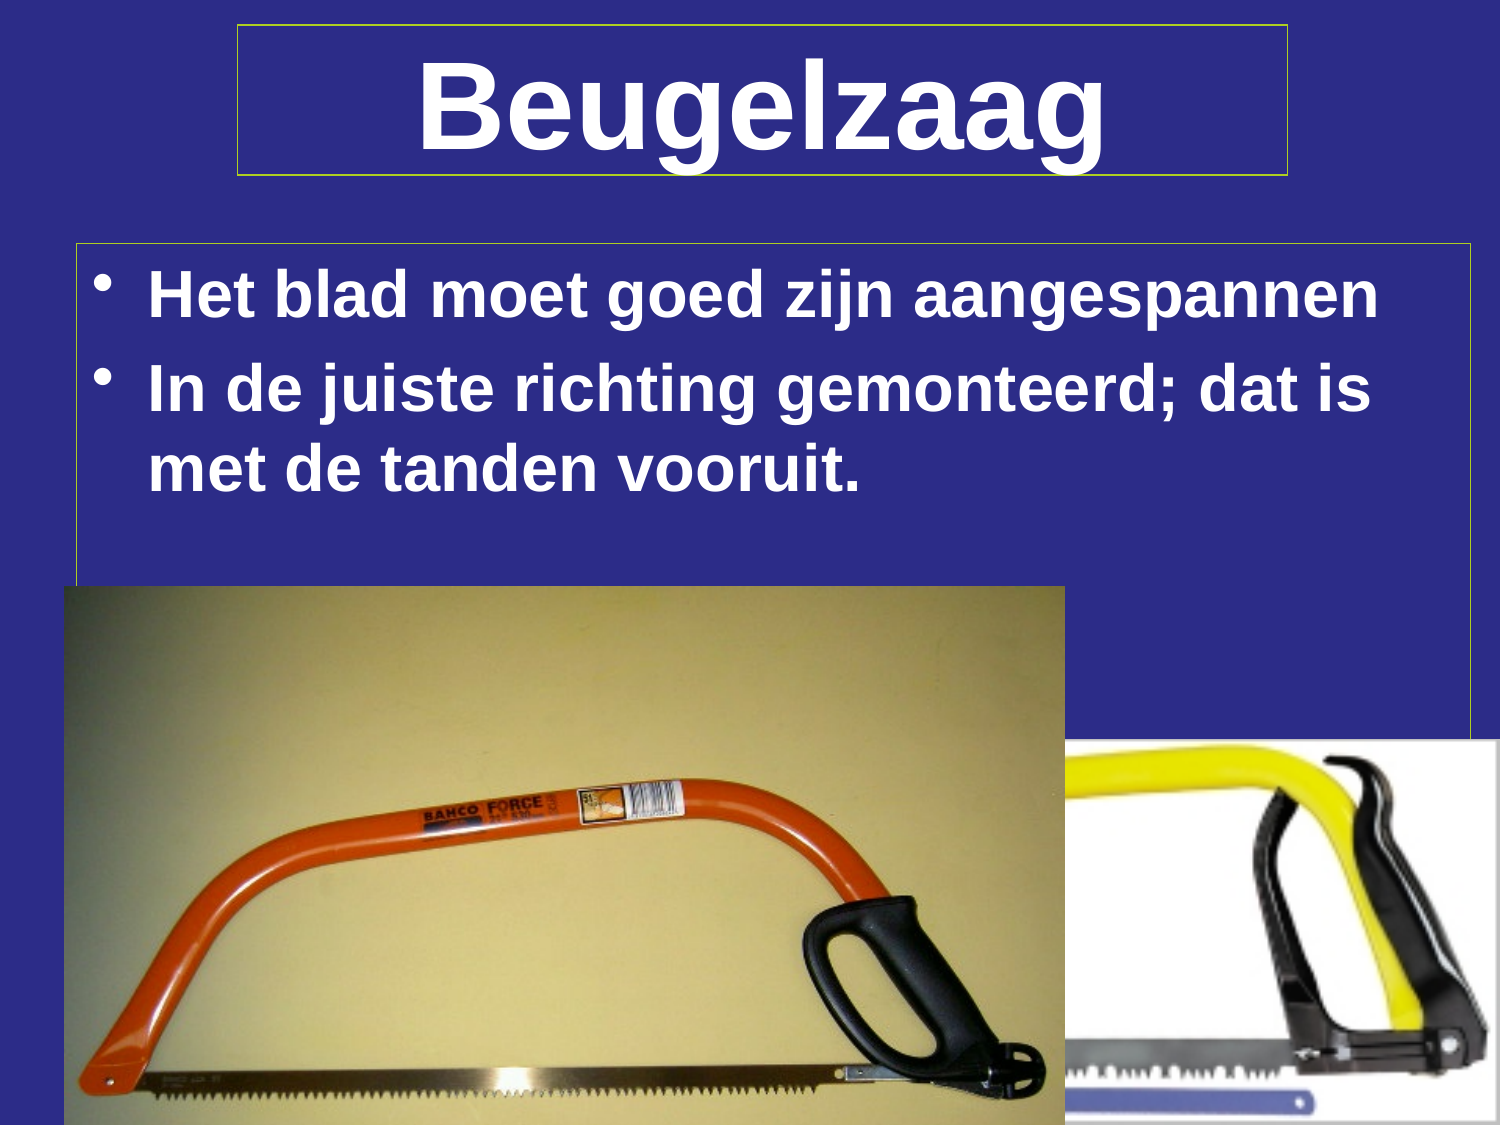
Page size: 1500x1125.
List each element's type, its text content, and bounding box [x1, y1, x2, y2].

picture [64, 585, 1500, 1125]
list Het blad moet goed zijn aangespannen In de juiste richting gemonteerd; dat is met de tanden vooruit. [76, 243, 1471, 738]
title Beugelzaag [237, 24, 1288, 176]
